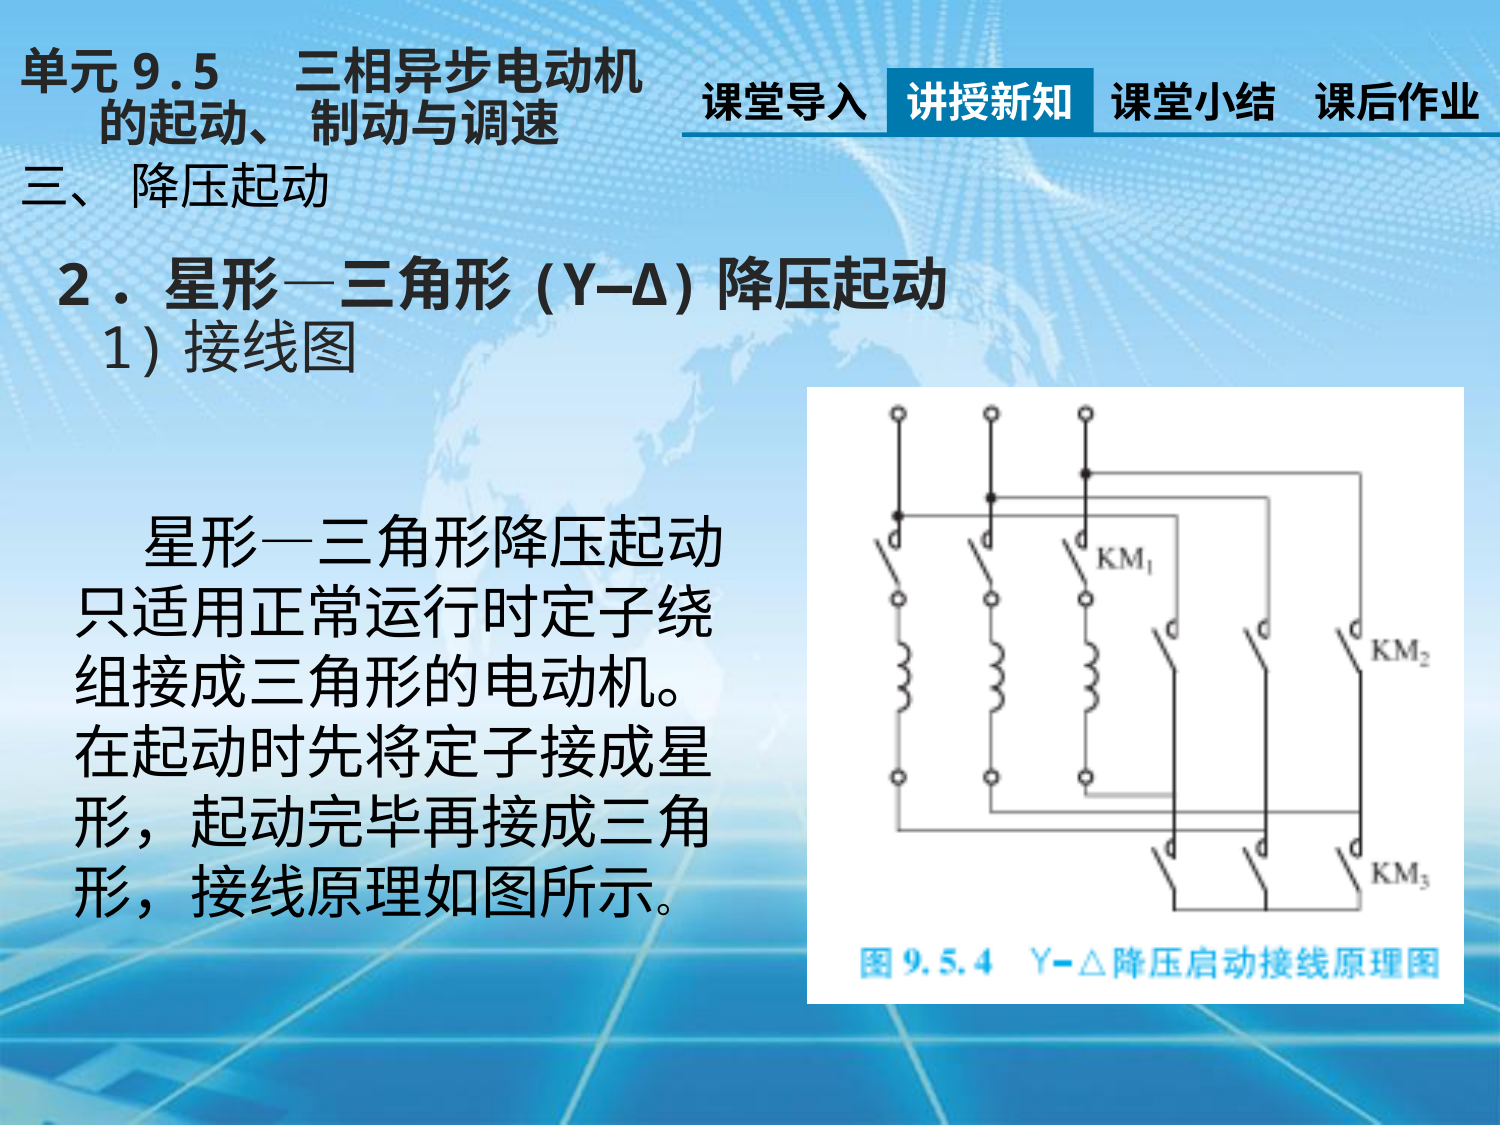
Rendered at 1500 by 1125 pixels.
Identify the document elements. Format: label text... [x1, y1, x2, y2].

text_box 星形—三角形降压起动只适用正常运行时定子绕组接成三角形的电动机。在起动时先将定子接成星形，起动完毕再接成三角形，接线原理如图所示。 [58, 497, 750, 933]
text_box 2．星形—三角形(Y—∆)降压起动 [41, 291, 977, 325]
text_box 1)接线图 [84, 302, 386, 388]
picture [0, 0, 1500, 1125]
text_box 三、 降压起动 [4, 160, 1355, 291]
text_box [4, 39, 1500, 160]
